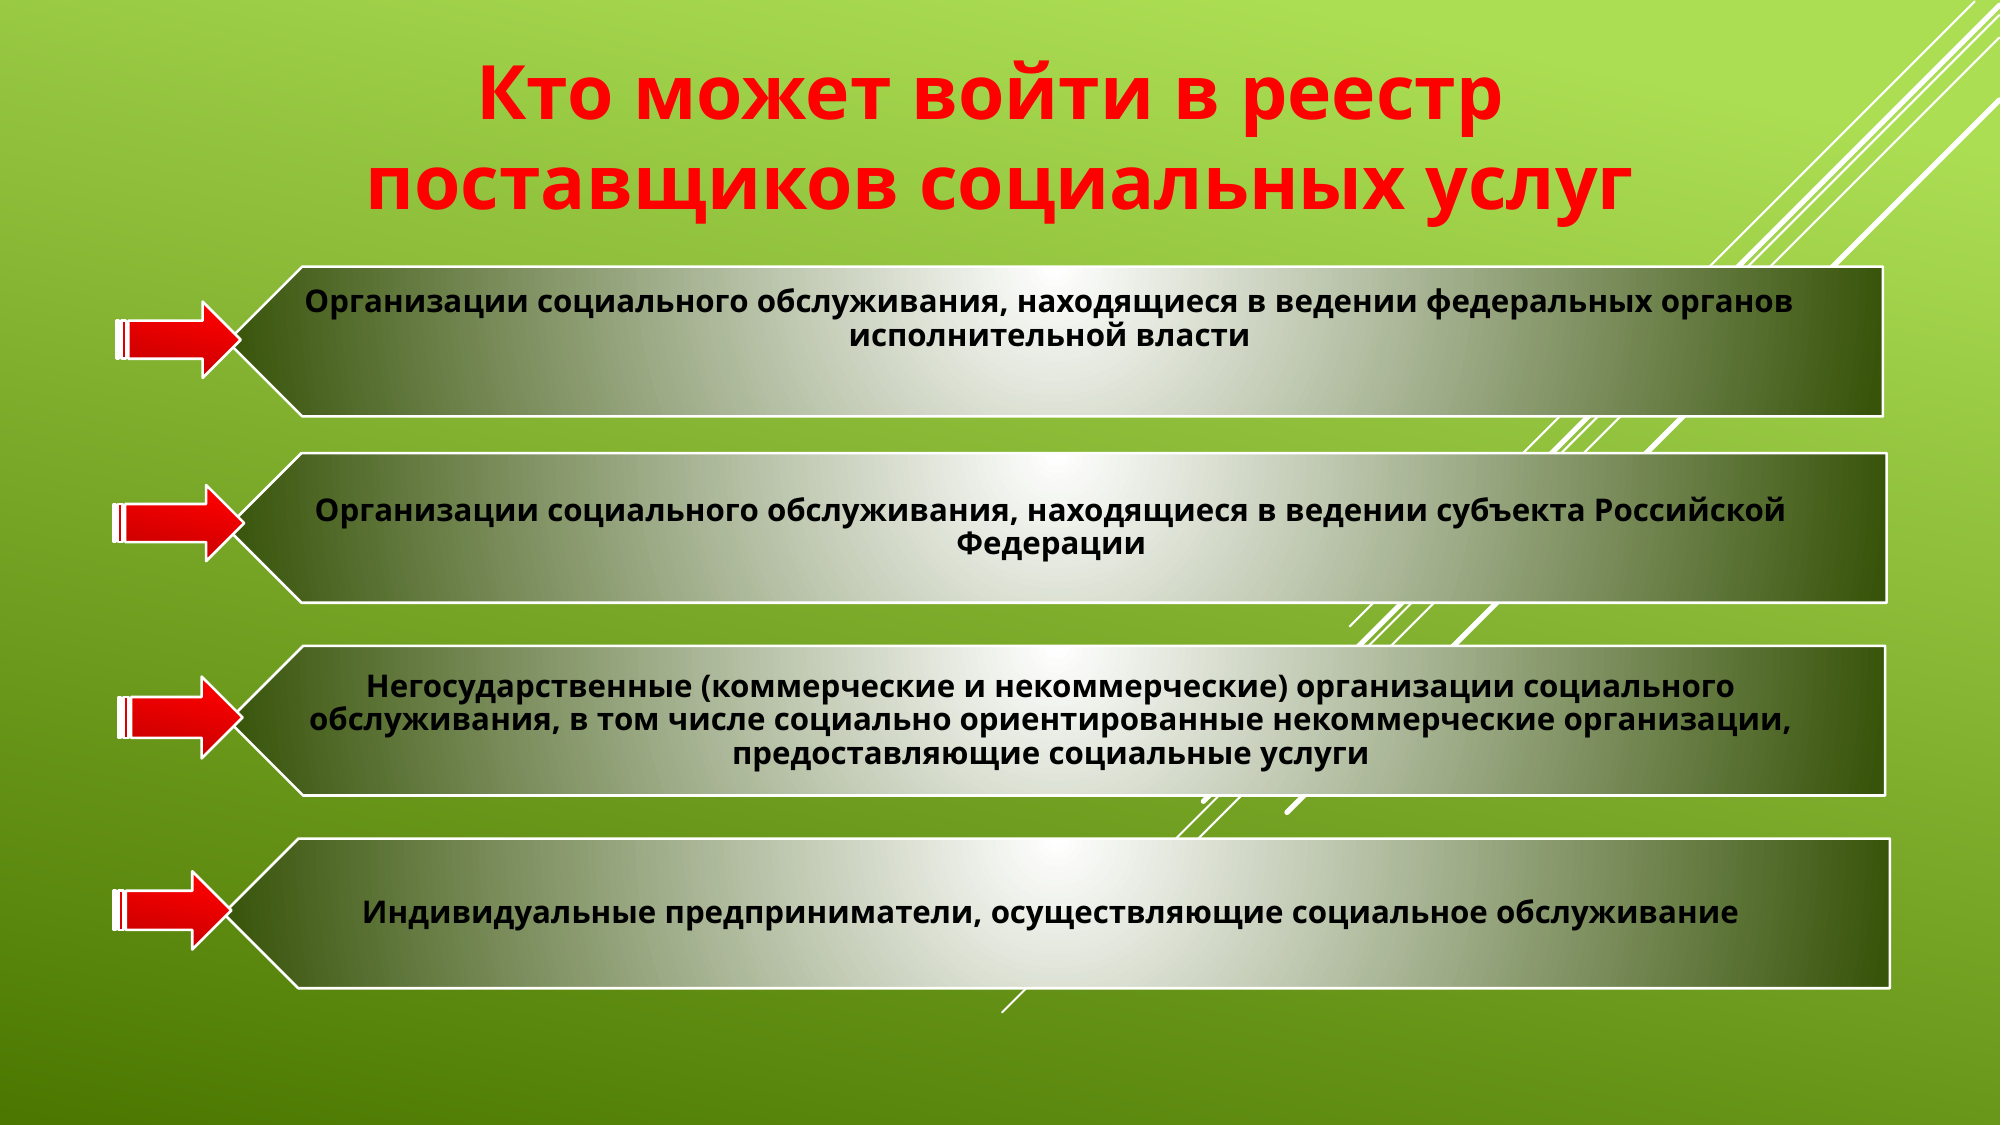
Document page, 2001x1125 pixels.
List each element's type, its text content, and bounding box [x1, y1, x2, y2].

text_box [113, 259, 2000, 989]
text_box Кто может войти в реестр поставщиков социальных услуг [350, 36, 1650, 232]
